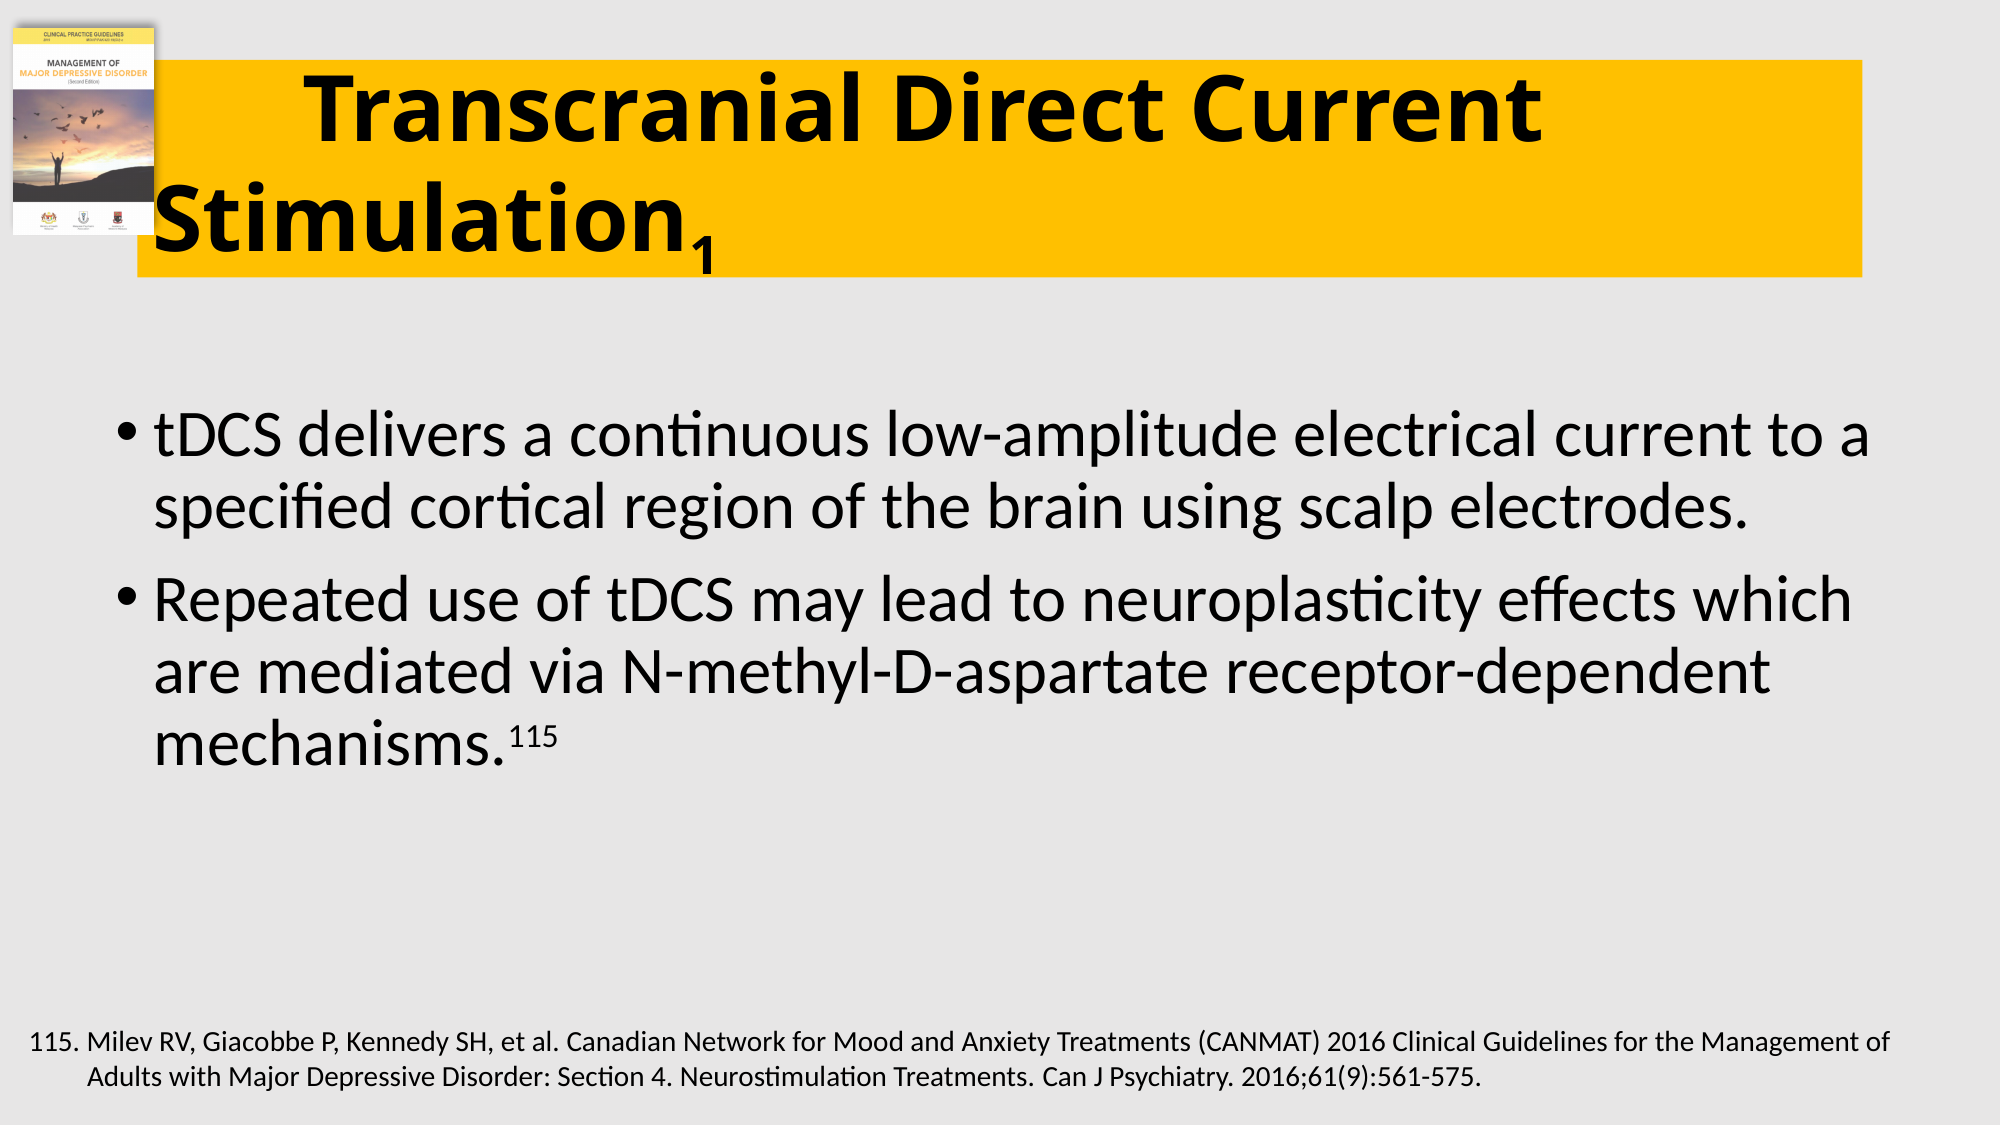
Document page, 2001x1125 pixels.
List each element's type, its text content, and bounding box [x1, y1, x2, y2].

title Transcranial Direct Current Stimulation1 [137, 59, 1863, 278]
picture [13, 28, 154, 235]
text_box 115. Milev RV, Giacobbe P, Kennedy SH, et al. Canadian Network for Mood and Anxiety Treatments (CANMAT) 2016 Clinical Guidelines for the Management of Adults with Major Depressive Disorder: Section 4. Neurostimulation Treatments. Can J Psychiatry. 2016;61(9):561-575. [13, 1014, 1989, 1100]
list tDCS delivers a continuous low-amplitude electrical current to a specified cortical region of the brain using scalp electrodes. Repeated use of tDCS may lead to neuroplasticity effects which are mediated via N-methyl-D-aspartate receptor-dependent mechanisms.115 [100, 290, 1892, 954]
